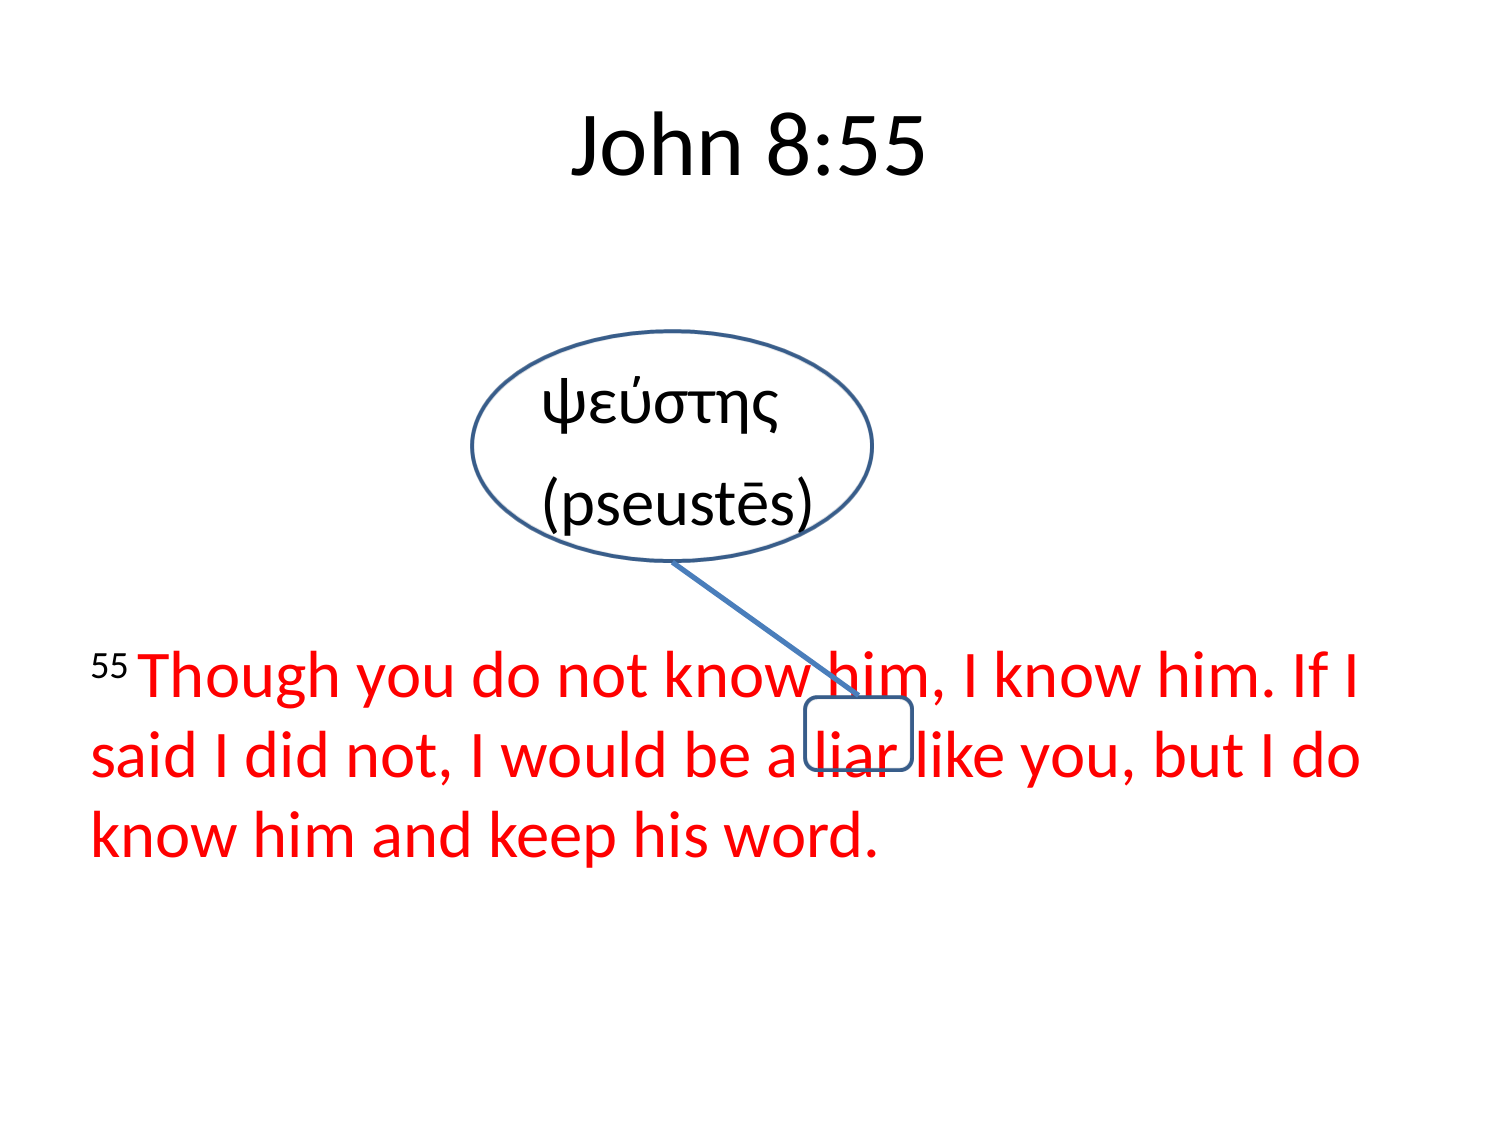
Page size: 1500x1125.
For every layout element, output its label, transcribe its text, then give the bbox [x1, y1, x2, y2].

picture [470, 328, 875, 563]
list ψεύστης (pseustēs) 55 Though you do not know him, I know him. If I said I did not, I would be a liar like you, but I do know him and keep his word. [75, 262, 1425, 1005]
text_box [672, 561, 859, 696]
picture [803, 695, 914, 772]
title John 8:55 [75, 45, 1425, 233]
